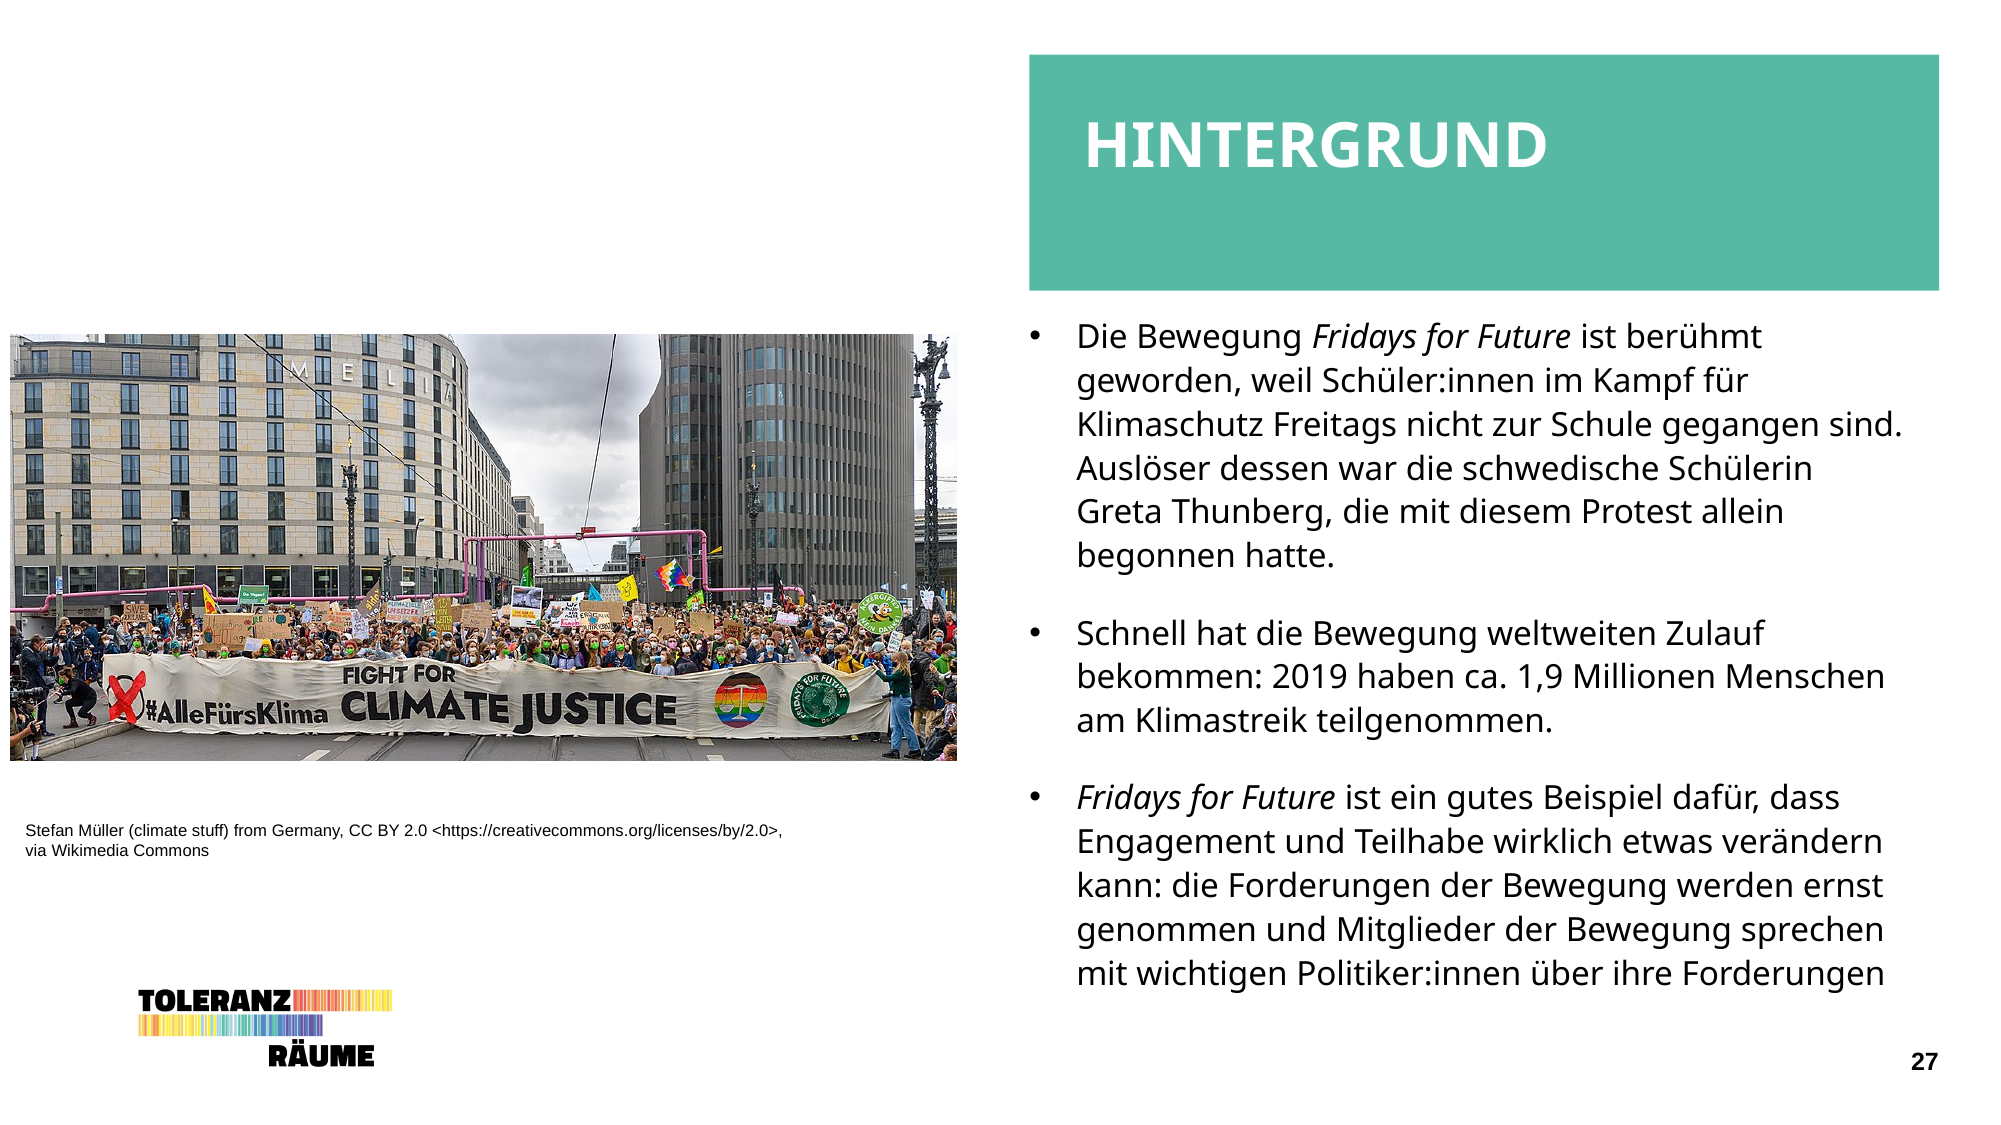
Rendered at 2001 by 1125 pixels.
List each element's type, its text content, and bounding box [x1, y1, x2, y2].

picture [137, 989, 393, 1067]
text_box HINTERGRUND [1068, 98, 1940, 188]
slide_number 27 [1846, 1034, 1940, 1076]
list Die Bewegung Fridays for Future ist berühmt geworden, weil Schüler:innen im Kampf für Klimaschutz Freitags nicht zur Schule gegangen sind. Auslöser dessen war die schwedische Schülerin Greta Thunberg, die mit diesem Protest allein begonnen hatte. Schnell hat die Bewegung weltweiten Zulauf bekommen: 2019 haben ca. 1,9 Millionen Menschen am Klimastreik teilgenommen. Fridays for Future ist ein gutes Beispiel dafür, dass Engagement und Teilhabe wirklich etwas verändern kann: die Forderungen der Bewegung werden ernst genommen und Mitglieder der Bewegung sprechen mit wichtigen Politiker:innen über ihre Forderungen [1029, 311, 1906, 1125]
text_box Stefan Müller (climate stuff) from Germany, CC BY 2.0 <https://creativecommons.org/licenses/by/2.0>, via Wikimedia Commons [10, 812, 813, 867]
picture [10, 334, 957, 761]
text_box [1028, 53, 1940, 292]
